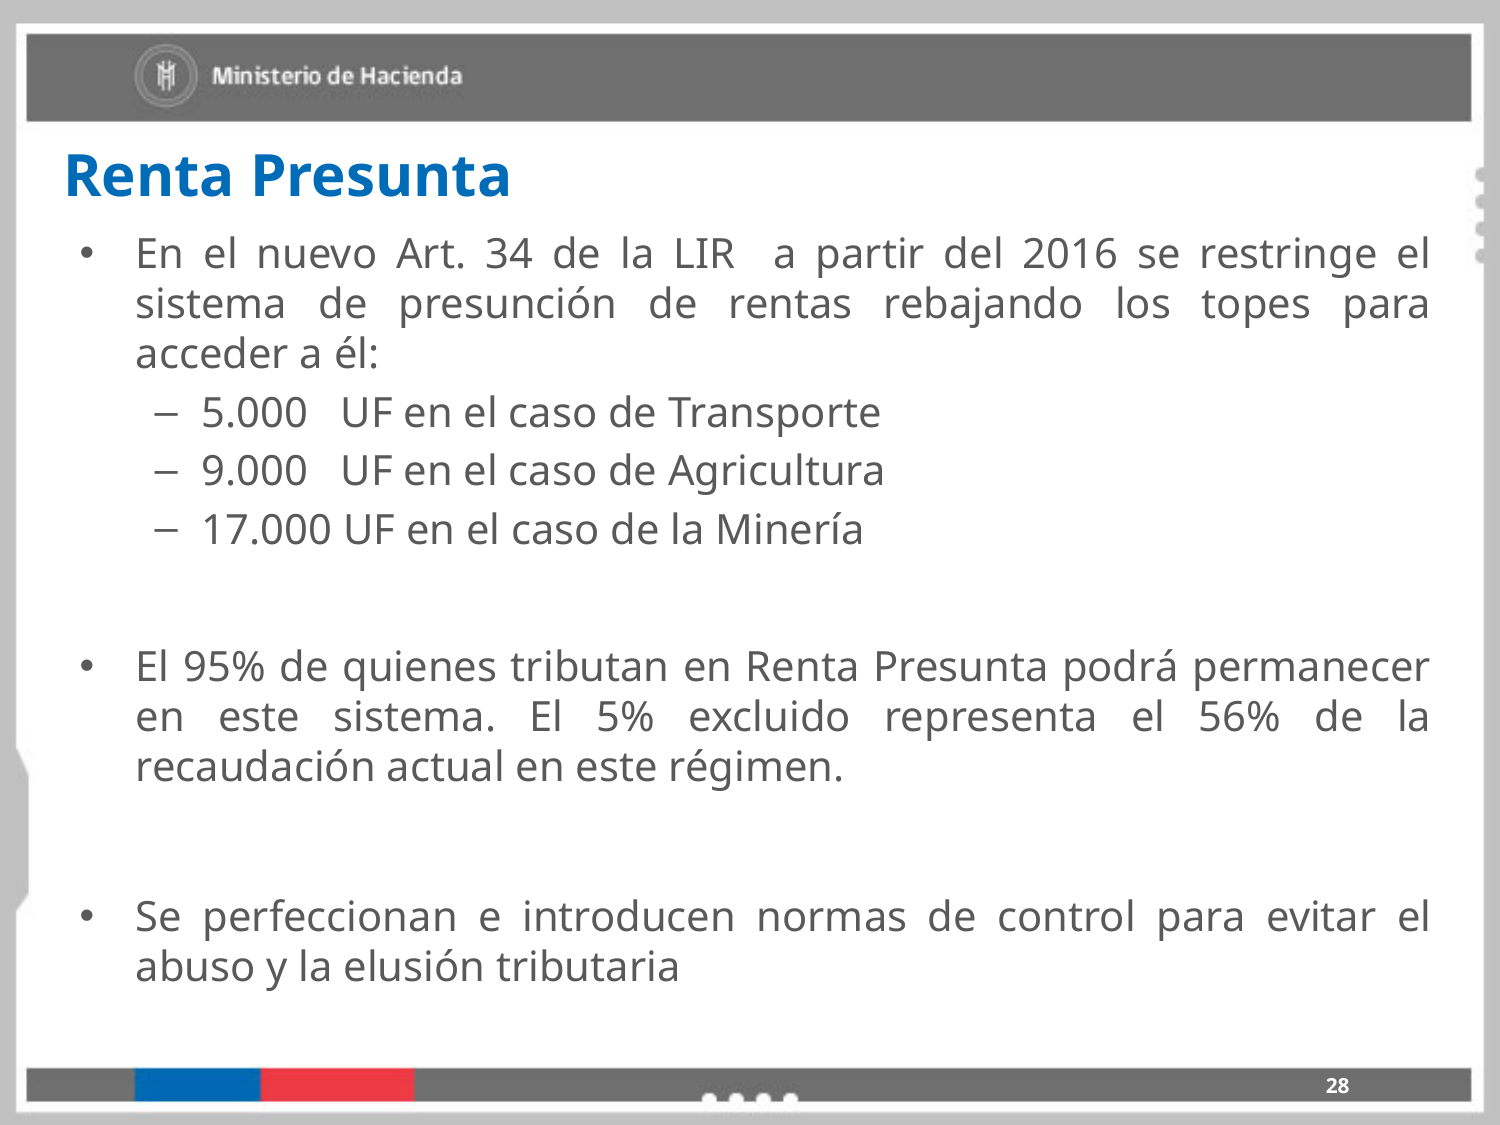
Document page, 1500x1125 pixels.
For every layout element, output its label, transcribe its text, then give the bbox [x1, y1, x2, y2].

list En el nuevo Art. 34 de la LIR a partir del 2016 se restringe el sistema de presunción de rentas rebajando los topes para acceder a él: 5.000 UF en el caso de Transporte 9.000 UF en el caso de Agricultura 17.000 UF en el caso de la Minería El 95% de quienes tributan en Renta Presunta podrá permanecer en este sistema. El 5% excluido representa el 56% de la recaudación actual en este régimen. Se perfeccionan e introducen normas de control para evitar el abuso y la elusión tributaria [64, 219, 1447, 1059]
slide_number 28 [1014, 1070, 1365, 1103]
picture [0, 0, 1500, 1125]
text_box Renta Presunta [48, 113, 1424, 243]
